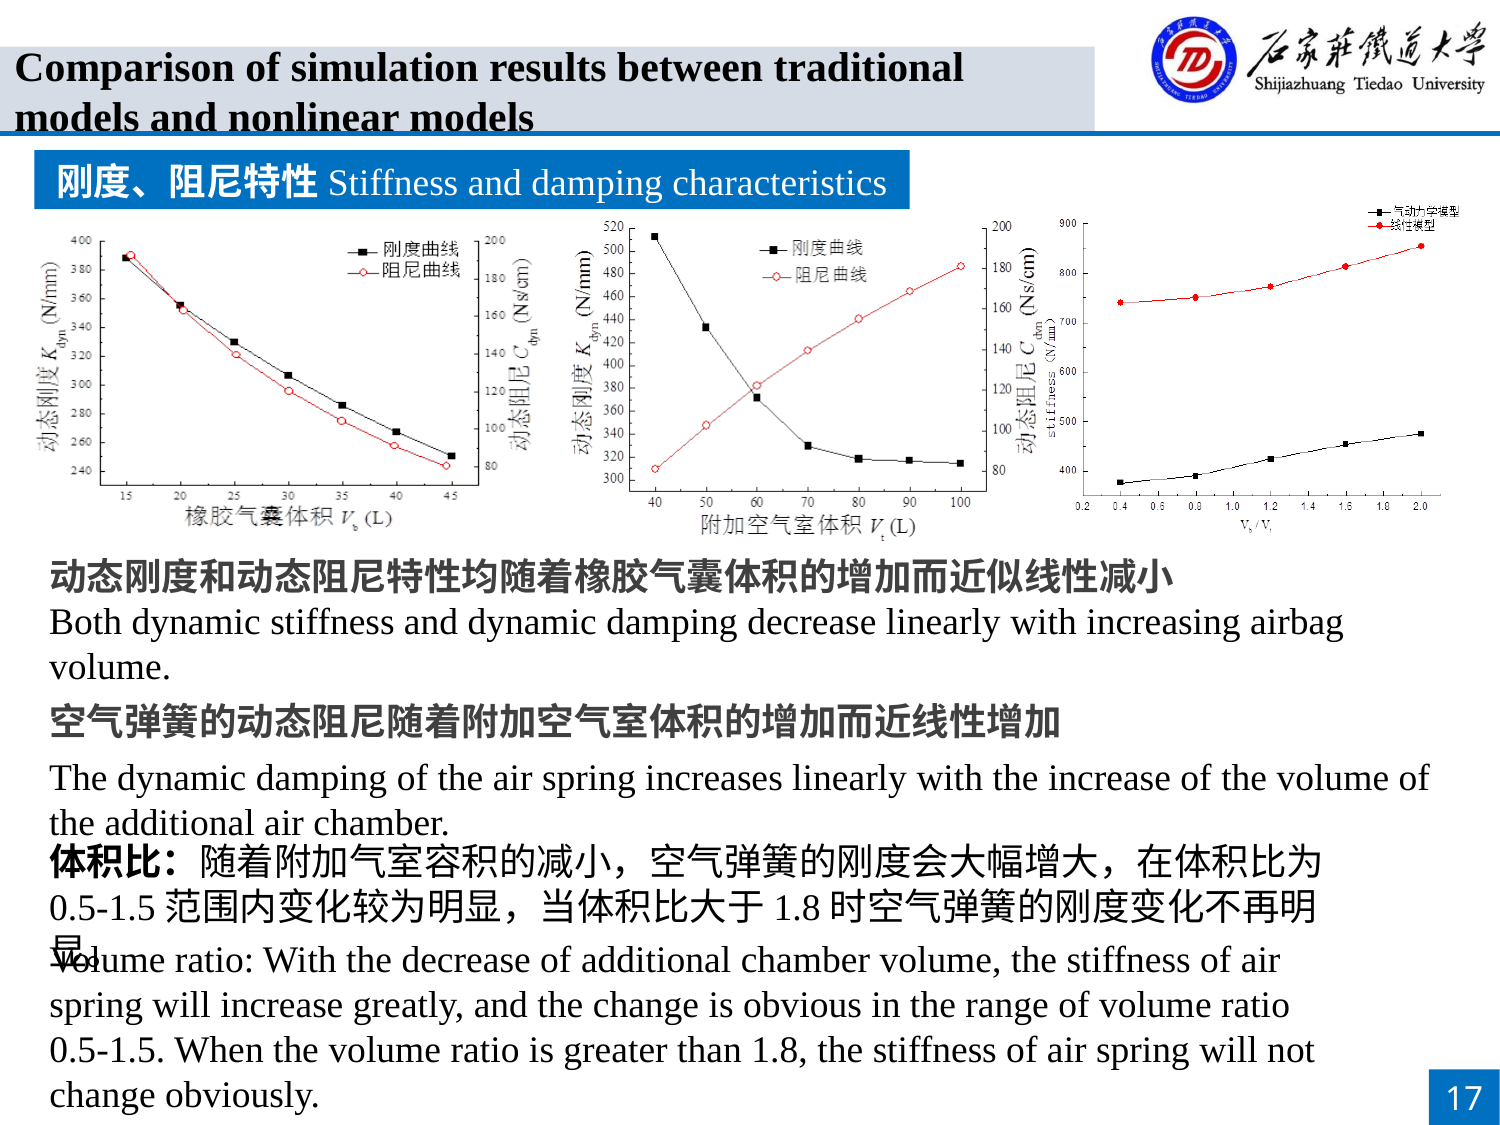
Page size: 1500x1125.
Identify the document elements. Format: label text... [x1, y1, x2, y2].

text_box Comparison of simulation results between traditional models and nonlinear models [0, 46, 1095, 79]
text_box 动态刚度和动态阻尼特性均随着橡胶气囊体积的增加而近似线性减小 [656, 545, 1238, 589]
picture [1138, 0, 1500, 106]
text_box Comparison of simulation results between traditional models and nonlinear models [0, 80, 1095, 131]
text_box 空气弹簧的动态阻尼随着附加空气室体积的增加而近线性增加 [34, 695, 1098, 745]
text_box Both dynamic stiffness and dynamic damping decrease linearly with increasing airbag volume. [34, 589, 1366, 695]
text_box Volume ratio: With the decrease of additional chamber volume, the stiffness of air spring will increase greatly, and the change is obvious in the range of volume ratio 0.5-1.5. When the volume ratio is greater than 1.8, the stiffness of air spring will not change obviously. [34, 928, 1346, 1123]
text_box 体积比：随着附加气室容积的减小，空气弹簧的刚度会大幅增大，在体积比为0.5-1.5范围内变化较为明显，当体积比大于1.8时空气弹簧的刚度变化不再明显。 [34, 851, 1368, 981]
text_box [1411, 1069, 1500, 1125]
picture [34, 179, 1465, 593]
text_box 刚度、阻尼特性Stiffness and damping characteristics [34, 150, 910, 210]
text_box The dynamic damping of the air spring increases linearly with the increase of the volume of the additional air chamber. [34, 745, 1465, 851]
